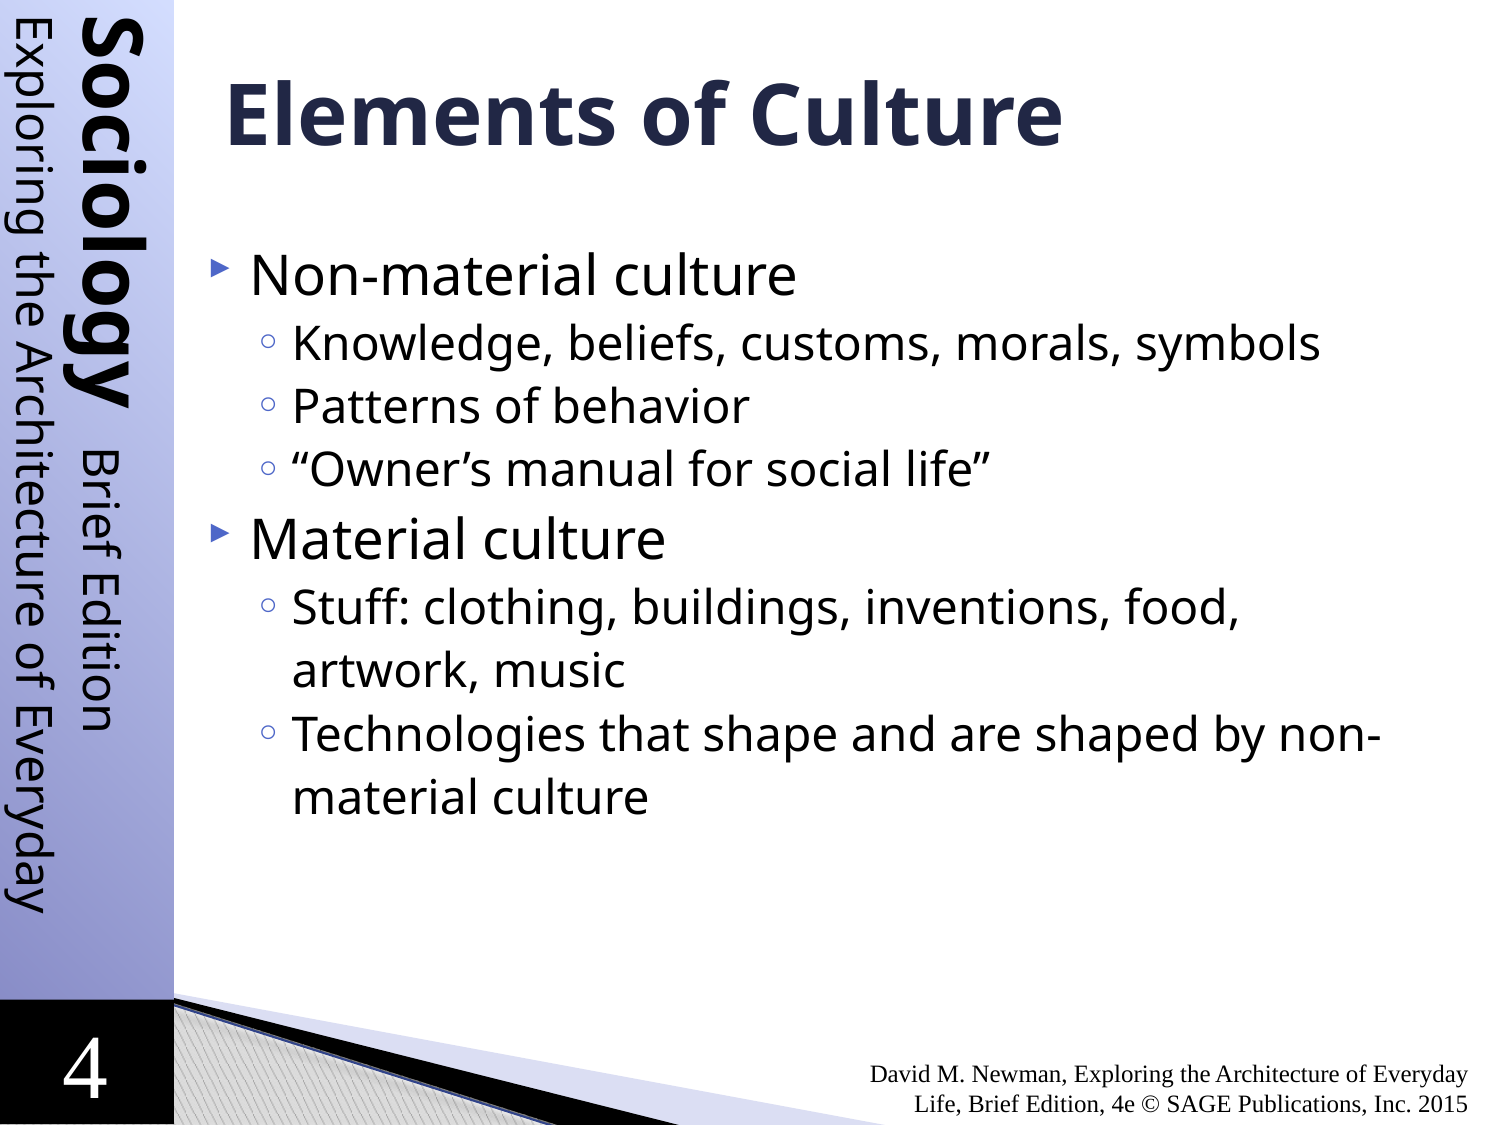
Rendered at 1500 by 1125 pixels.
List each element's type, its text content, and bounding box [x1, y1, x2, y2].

title Elements of Culture [200, 0, 1413, 171]
footer David M. Newman, Exploring the Architecture of Everyday Life, Brief Edition, 4e © SAGE Publications, Inc. 2015 [849, 1050, 1484, 1110]
list Non-material culture Knowledge, beliefs, customs, morals, symbols Patterns of behavior “Owner’s manual for social life” Material culture Stuff: clothing, buildings, inventions, food, artwork, music Technologies that shape and are shaped by non-material culture [174, 224, 1450, 968]
picture [174, 1003, 558, 1125]
